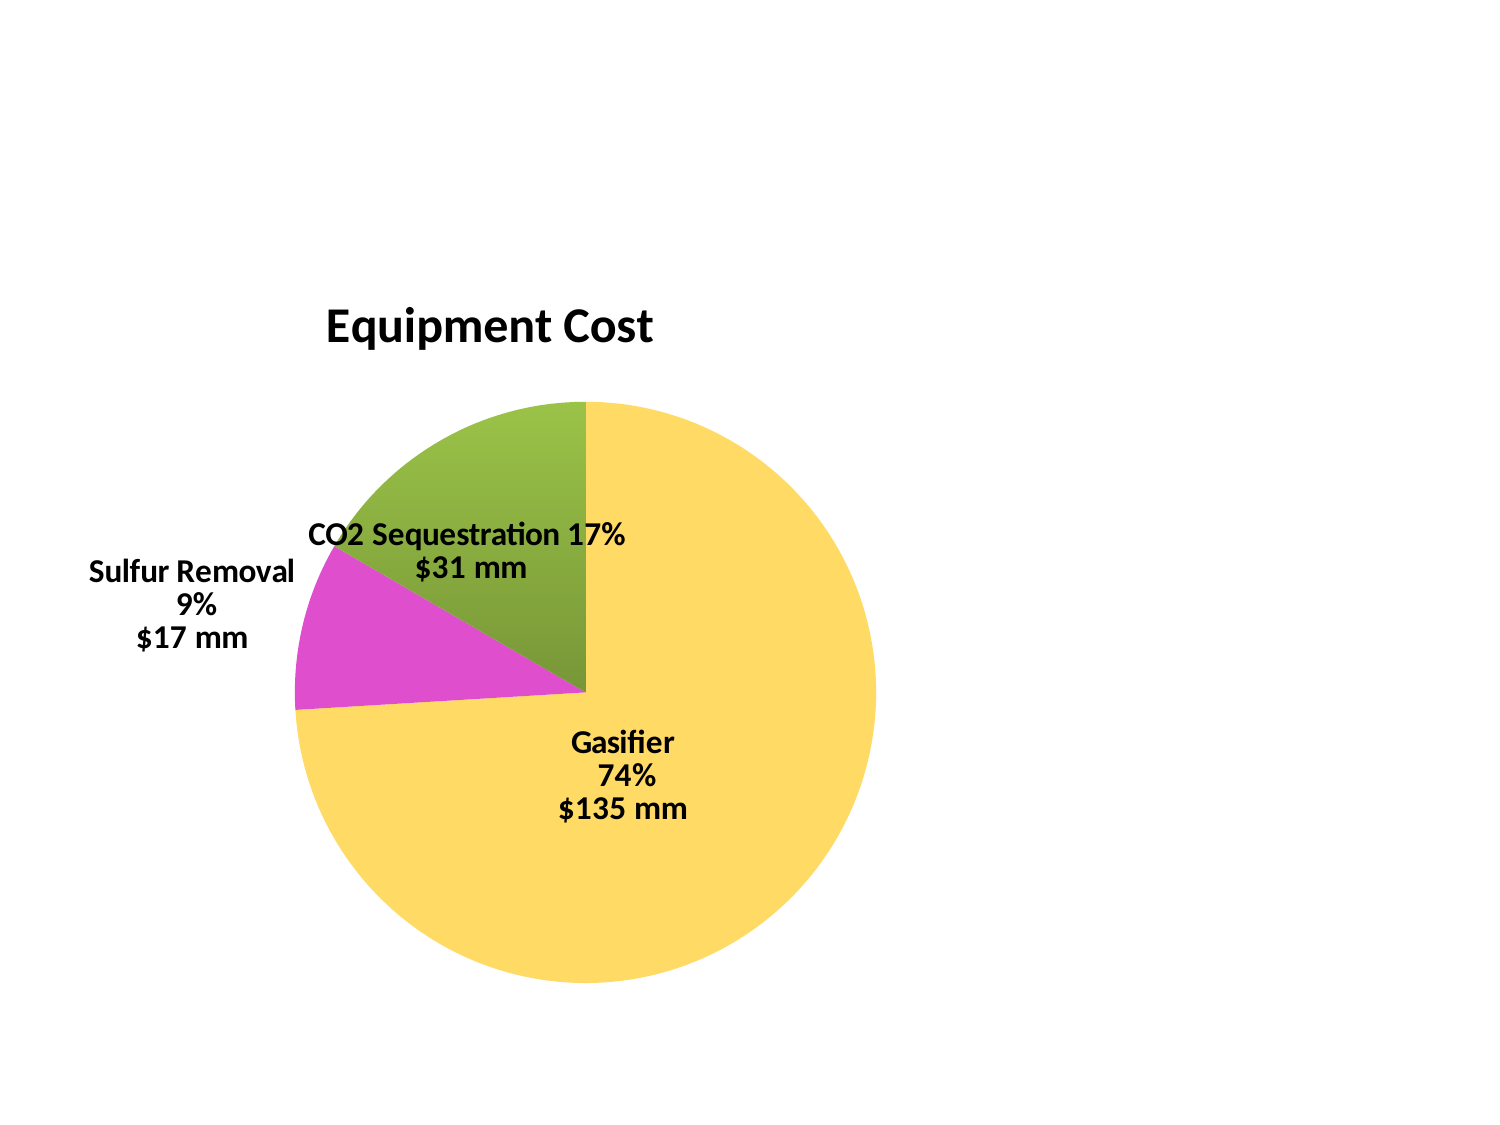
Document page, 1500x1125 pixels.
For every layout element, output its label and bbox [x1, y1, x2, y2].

chart [74, 262, 1426, 1006]
